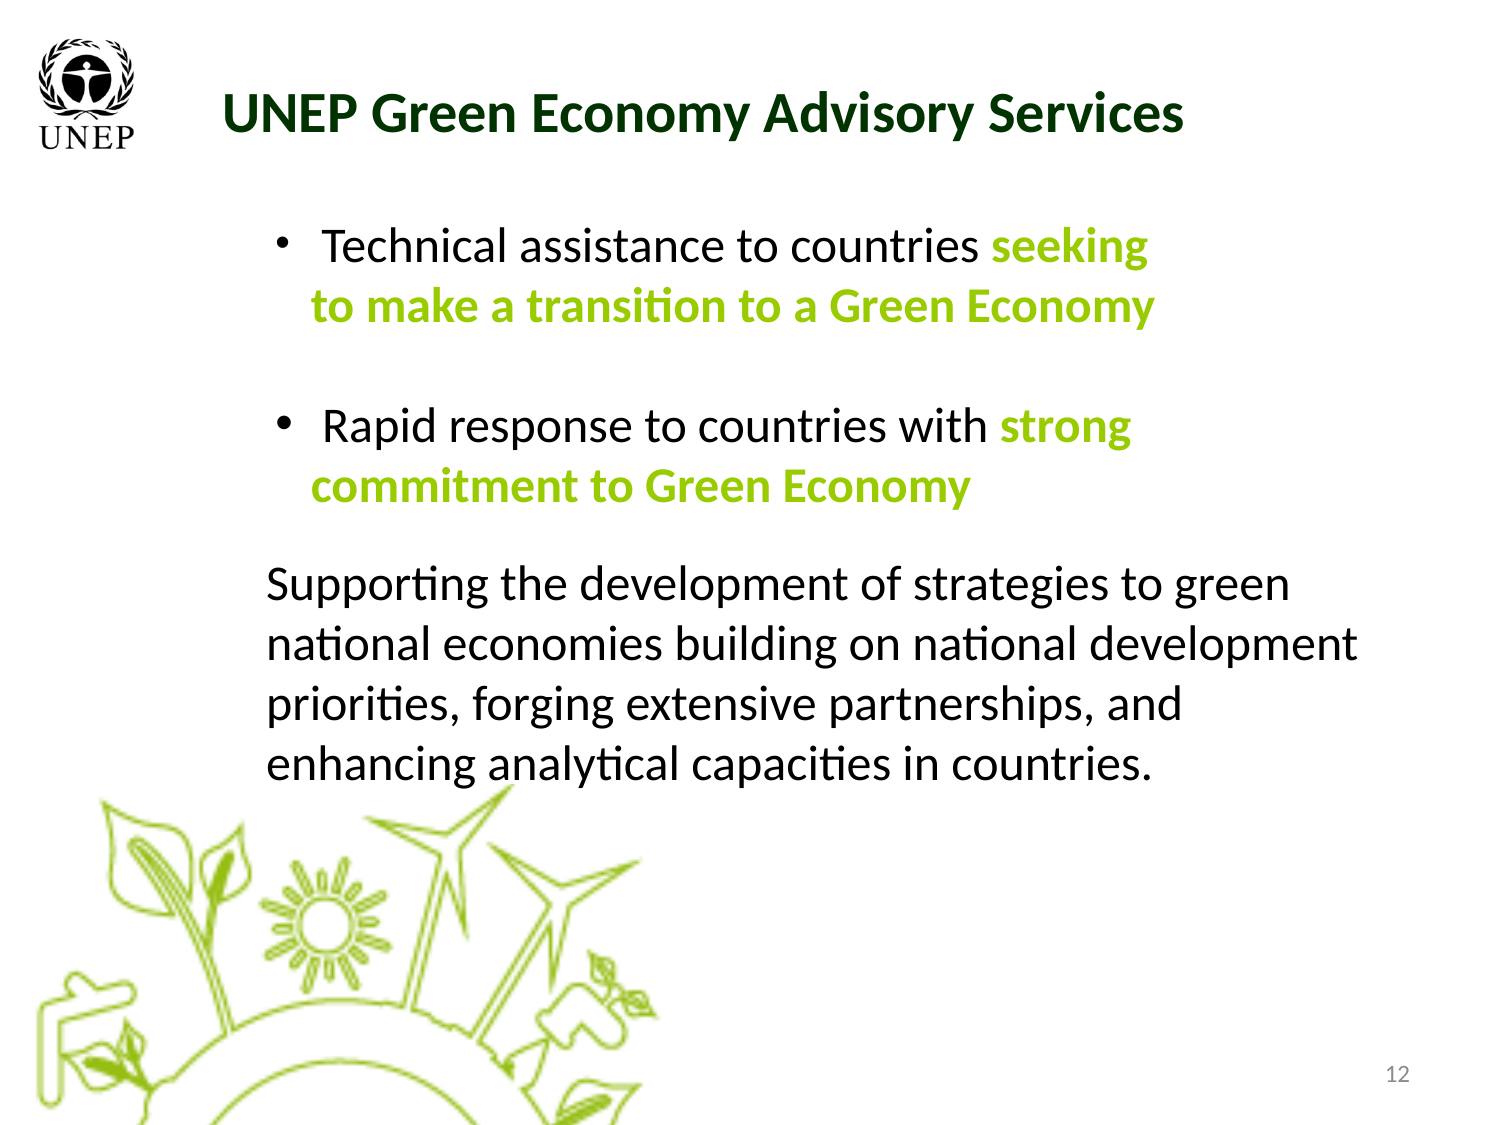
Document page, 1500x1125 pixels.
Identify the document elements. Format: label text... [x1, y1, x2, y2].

text_box UNEP Green Economy Advisory Services [207, 37, 1400, 175]
picture [0, 784, 681, 1125]
text_box Supporting the development of strategies to green national economies building on national development priorities, forging extensive partnerships, and enhancing analytical capacities in countries. [195, 543, 1400, 851]
text_box Technical assistance to countries seeking to make a transition to a Green Economy Rapid response to countries with strong commitment to Green Economy [260, 204, 1205, 543]
picture [37, 37, 135, 151]
text_box 12 [1074, 1042, 1425, 1103]
